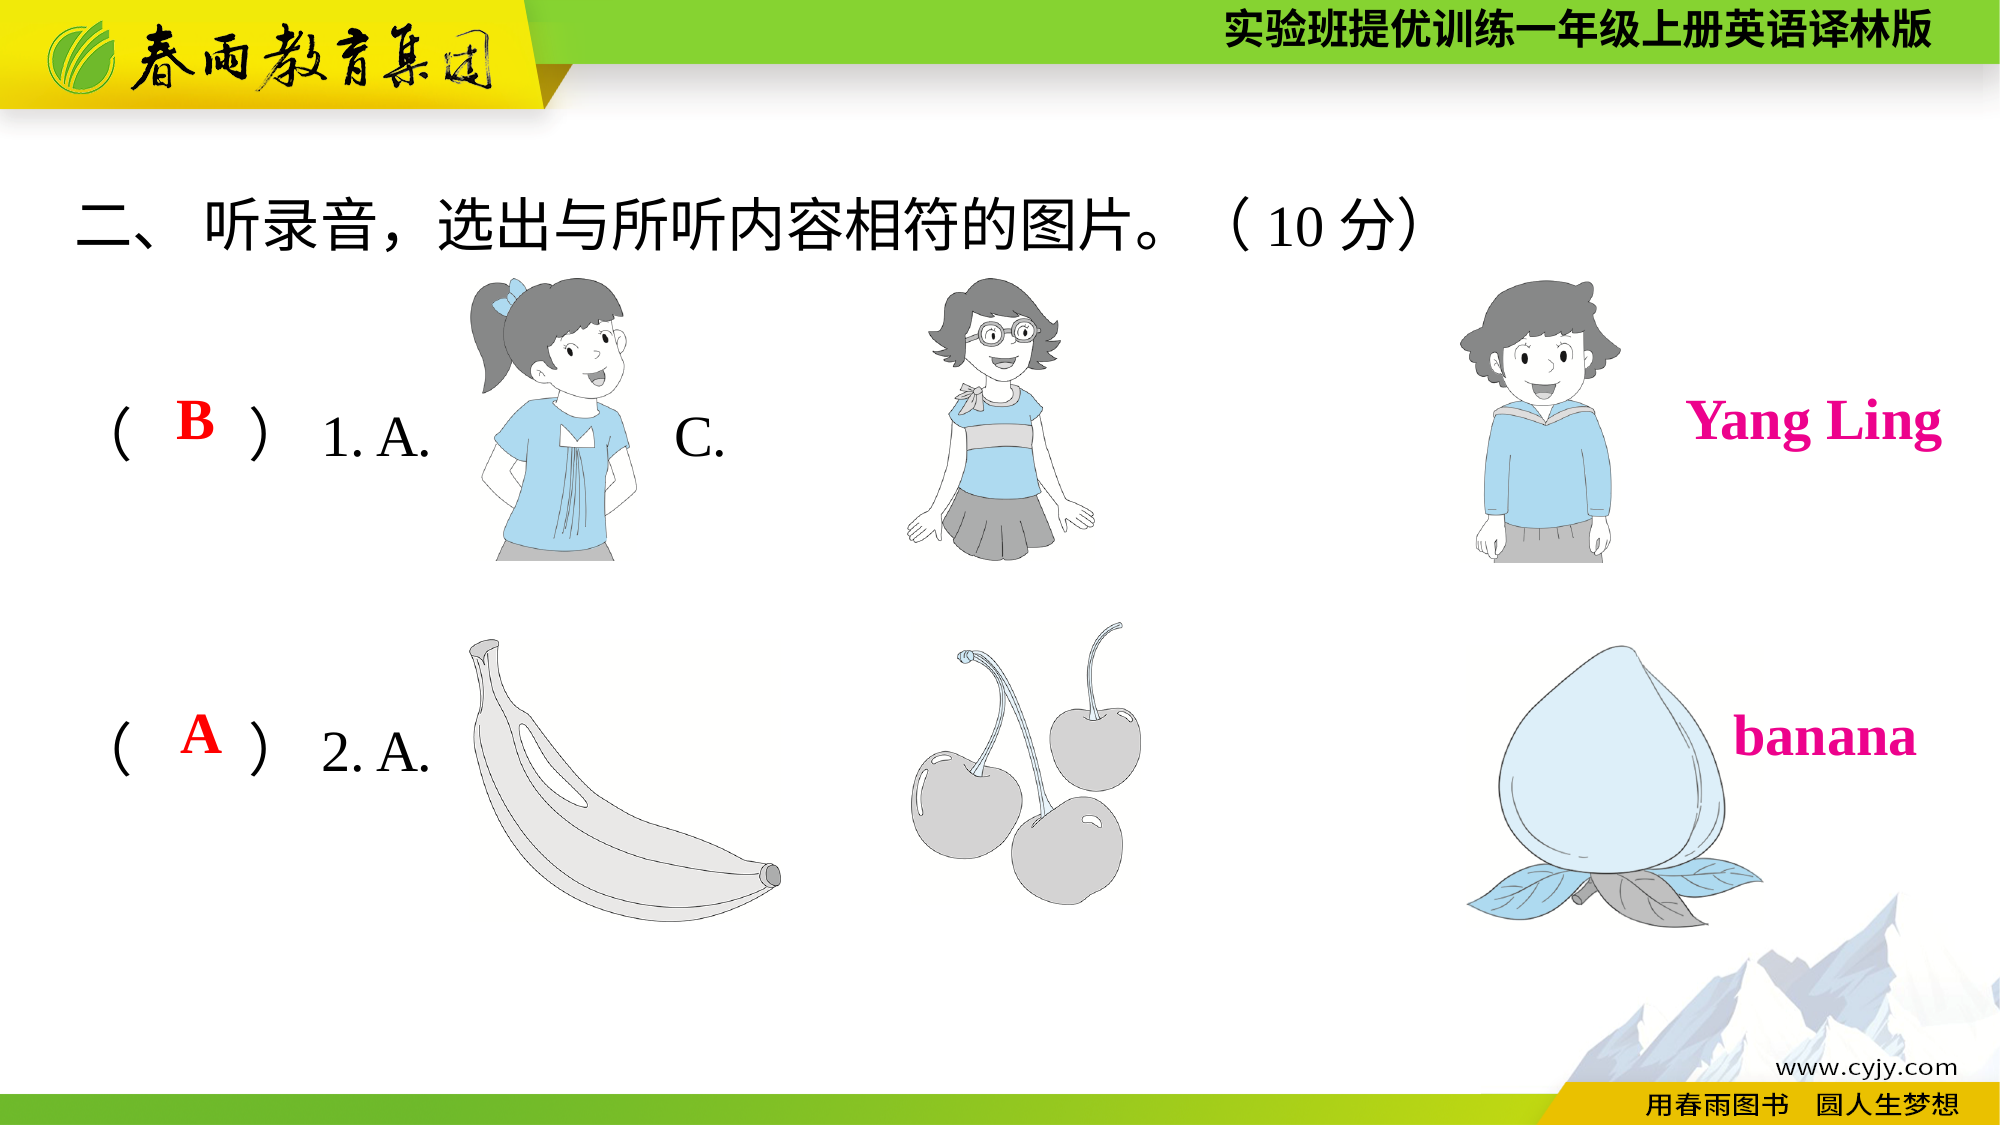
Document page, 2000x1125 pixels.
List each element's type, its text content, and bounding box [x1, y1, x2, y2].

picture [0, 0, 2000, 1125]
text_box B [161, 373, 231, 459]
text_box Yang Ling [1670, 373, 1958, 459]
list 二、 听录音，选出与所听内容相符的图片。（10分） （ ）1. A. B. C. （ ）2. A. B. C. [59, 146, 1944, 798]
text_box banana [1769, 689, 1934, 774]
text_box A [165, 687, 238, 773]
